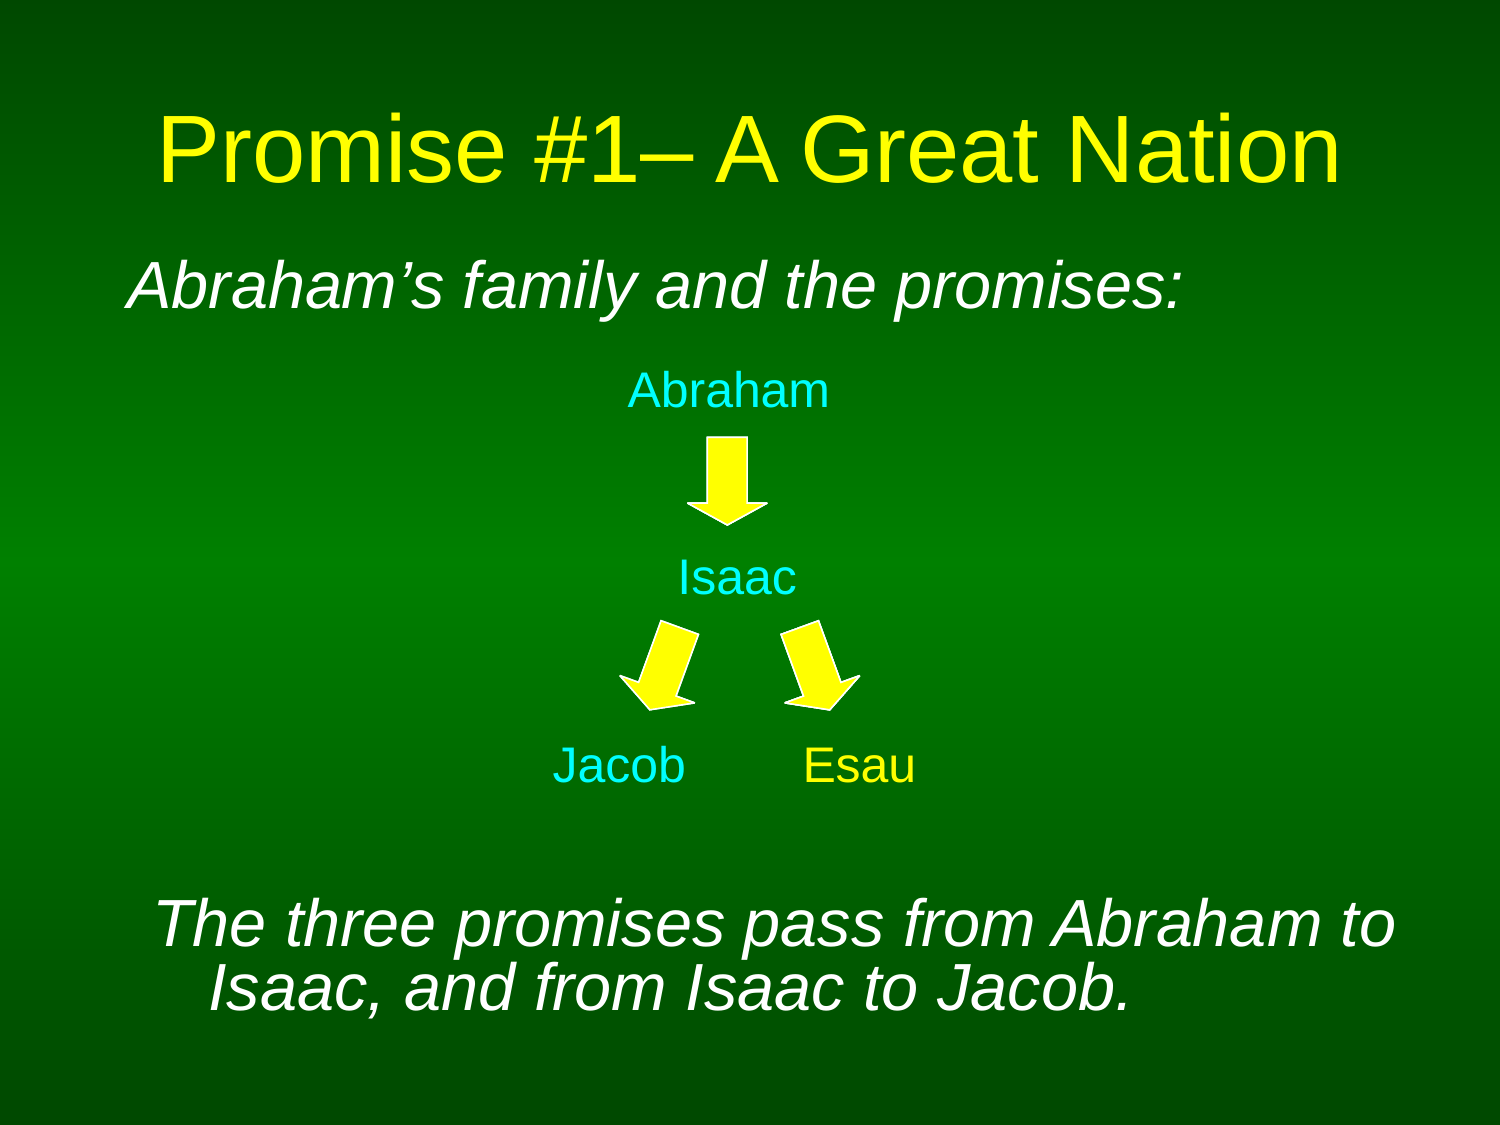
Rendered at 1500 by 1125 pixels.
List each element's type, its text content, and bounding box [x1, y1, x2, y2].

text_box The three promises pass from Abraham to Isaac, and from Isaac to Jacob. [137, 887, 1425, 1038]
text_box Jacob [537, 724, 701, 800]
title Promise #1– A Great Nation [37, 50, 1463, 238]
text_box Abraham [612, 349, 846, 425]
text_box [687, 437, 768, 525]
text_box Isaac [662, 537, 812, 613]
text_box [619, 620, 699, 710]
text_box Esau [787, 724, 932, 800]
list Abraham’s family and the promises: [112, 249, 1388, 338]
text_box [781, 620, 860, 710]
